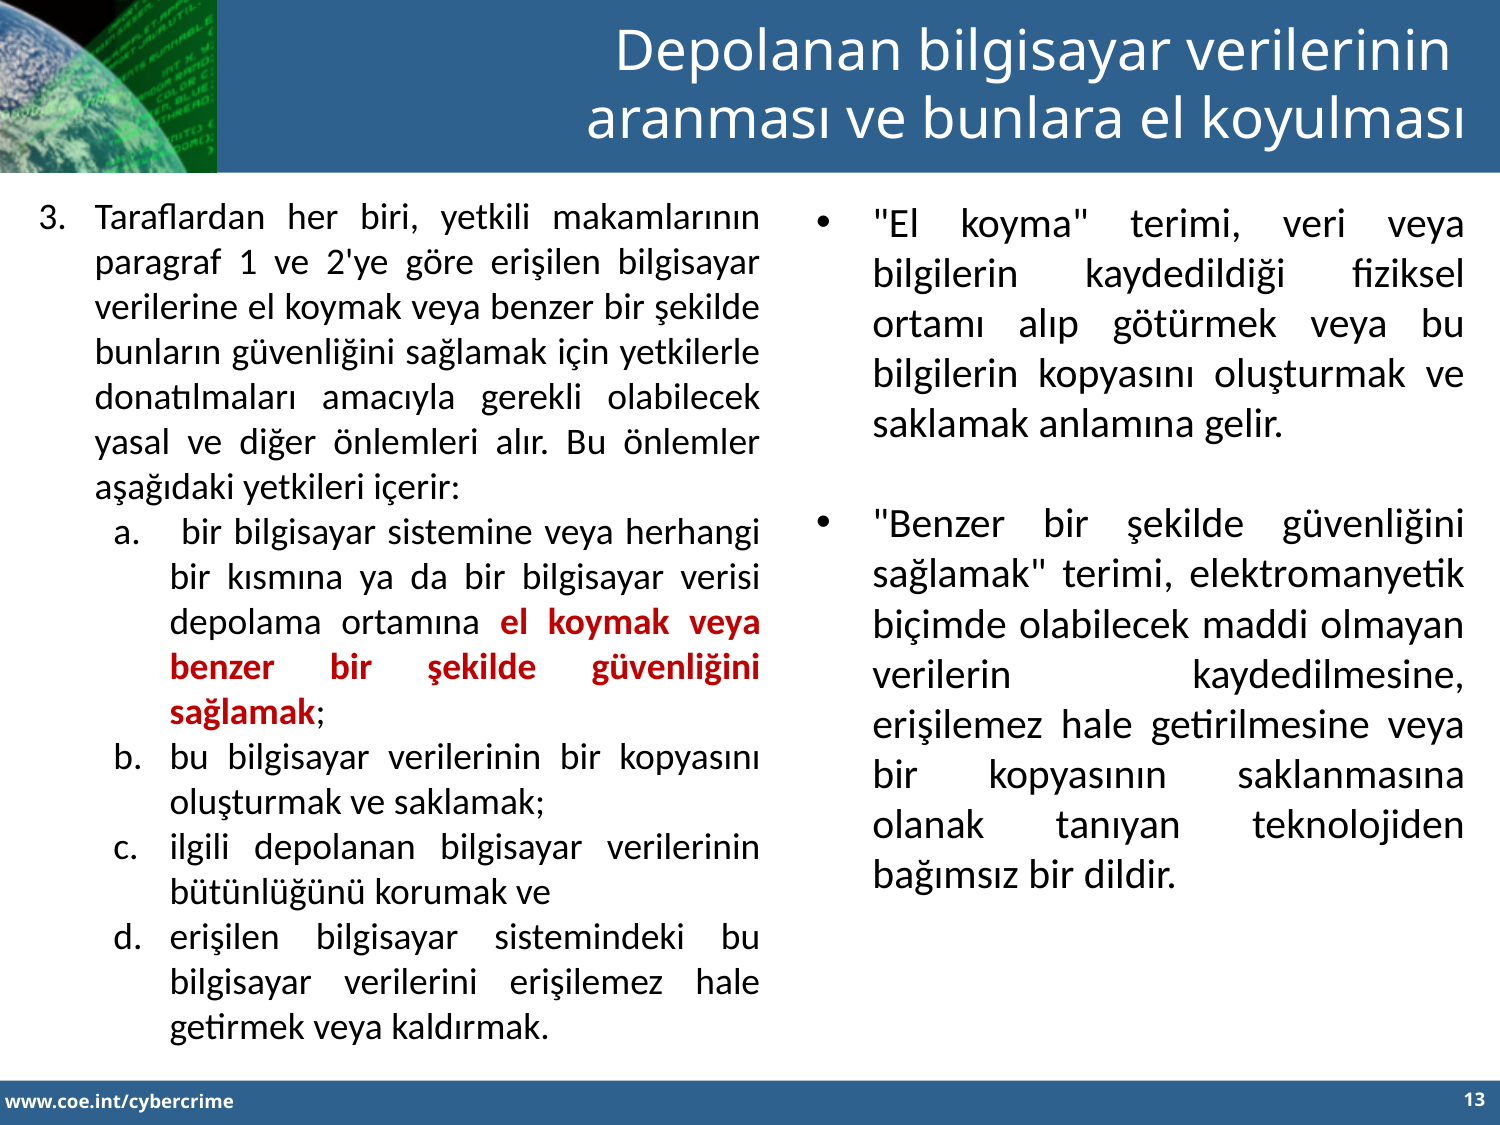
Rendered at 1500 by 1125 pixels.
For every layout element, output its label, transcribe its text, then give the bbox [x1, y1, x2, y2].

text_box "El koyma" terimi, veri veya bilgilerin kaydedildiği fiziksel ortamı alıp götürmek veya bu bilgilerin kopyasını oluşturmak ve saklamak anlamına gelir. "Benzer bir şekilde güvenliğini sağlamak" terimi, elektromanyetik biçimde olabilecek maddi olmayan verilerin kaydedilmesine, erişilemez hale getirilmesine veya bir kopyasının saklanmasına olanak tanıyan teknolojiden bağımsız bir dildir. [801, 188, 1480, 904]
text_box Taraflardan her biri, yetkili makamlarının paragraf 1 ve 2'ye göre erişilen bilgisayar verilerine el koymak veya benzer bir şekilde bunların güvenliğini sağlamak için yetkilerle donatılmaları amacıyla gerekli olabilecek yasal ve diğer önlemleri alır. Bu önlemler aşağıdaki yetkileri içerir: bir bilgisayar sistemine veya herhangi bir kısmına ya da bir bilgisayar verisi depolama ortamına el koymak veya benzer bir şekilde güvenliğini sağlamak; bu bilgisayar verilerinin bir kopyasını oluşturmak ve saklamak; ilgili depolanan bilgisayar verilerinin bütünlüğünü korumak ve erişilen bilgisayar sistemindeki bu bilgisayar verilerini erişilemez hale getirmek veya kaldırmak. [23, 184, 776, 1055]
text_box Depolanan bilgisayar verilerinin aranması ve bunlara el koyulması [230, 7, 1483, 157]
picture [0, 0, 217, 173]
